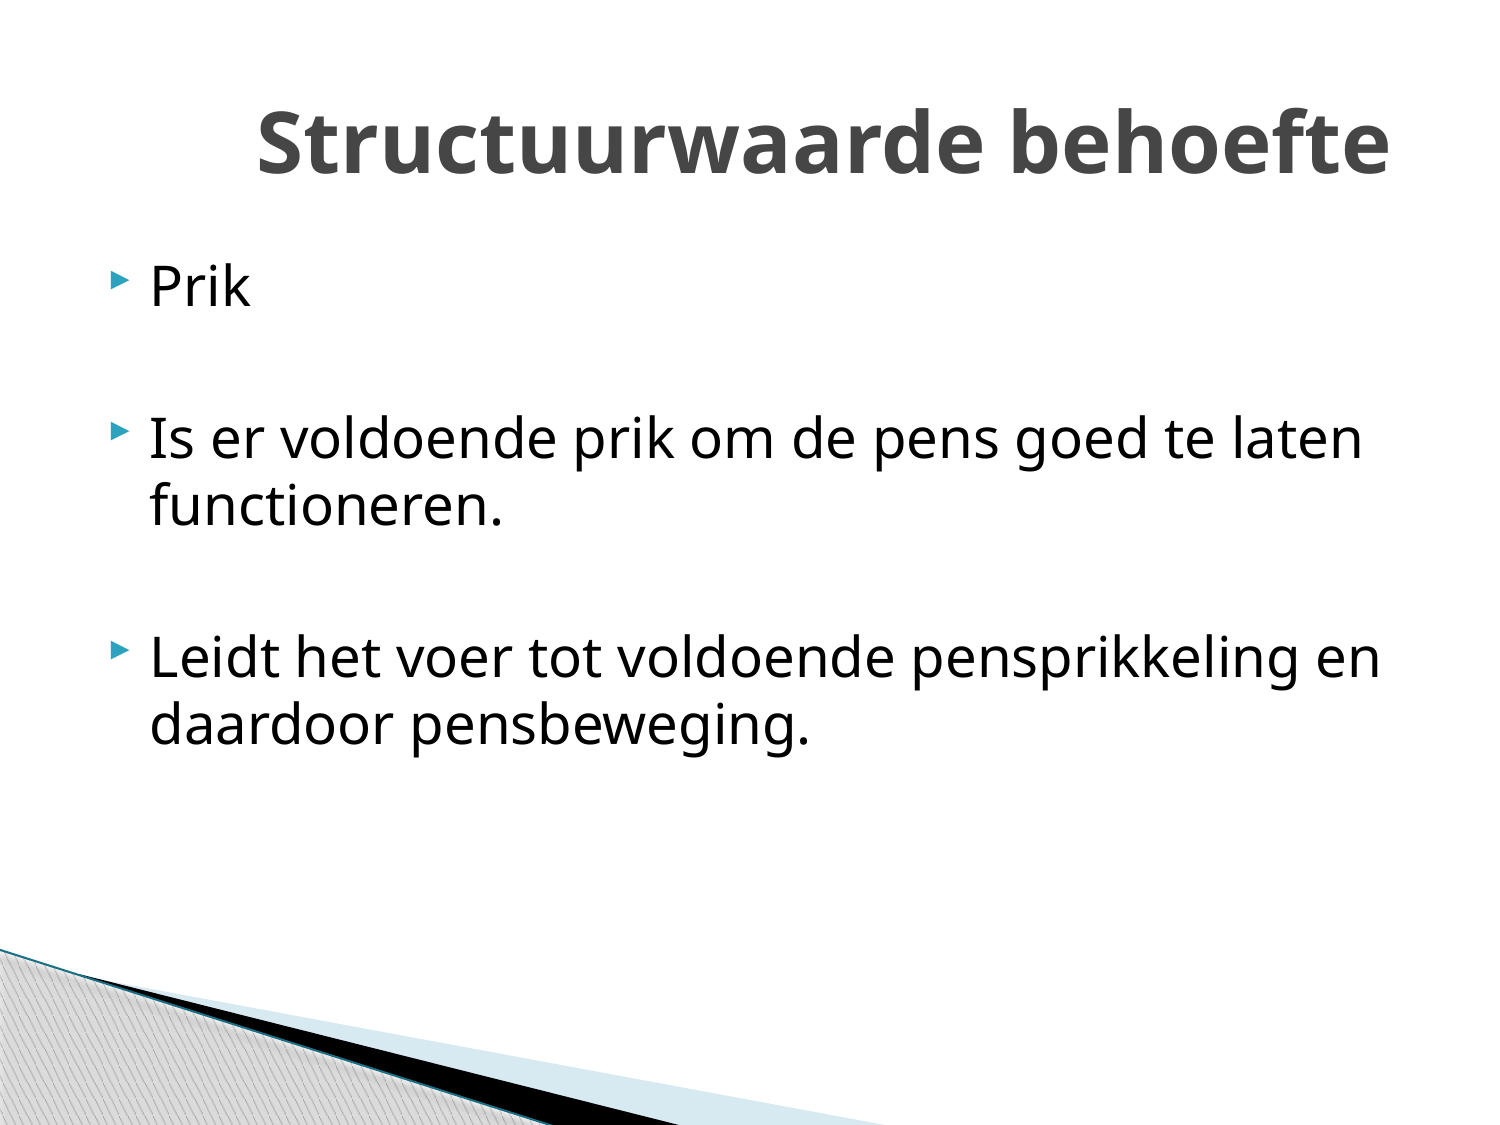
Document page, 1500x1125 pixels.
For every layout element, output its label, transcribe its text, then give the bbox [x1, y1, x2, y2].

list Prik Is er voldoende prik om de pens goed te laten functioneren. Leidt het voer tot voldoende pensprikkeling en daardoor pensbeweging. [75, 243, 1425, 986]
title Structuurwaarde behoefte [75, 45, 1425, 233]
